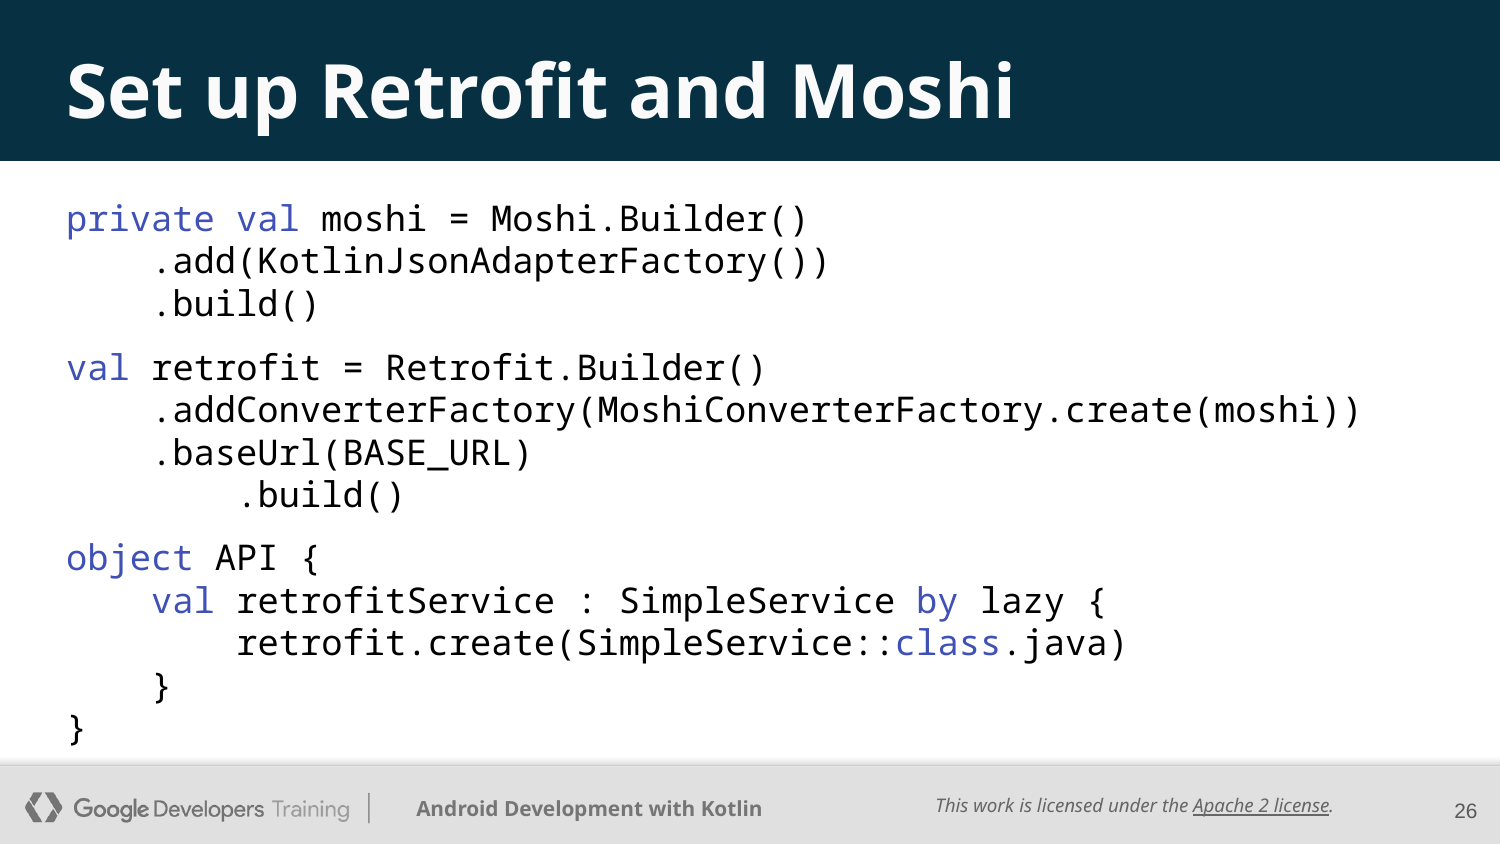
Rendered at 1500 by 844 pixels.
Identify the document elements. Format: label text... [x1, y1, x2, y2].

list private val moshi = Moshi.Builder() .add(KotlinJsonAdapterFactory()) .build() val retrofit = Retrofit.Builder() .addConverterFactory(MoshiConverterFactory.create(moshi)) .baseUrl(BASE_URL) .build() object API { val retrofitService : SimpleService by lazy { retrofit.create(SimpleService::class.java) } } [51, 181, 1449, 782]
title Set up Retrofit and Moshi [51, 28, 1449, 122]
picture [0, 161, 1500, 844]
slide_number ‹#› [1402, 777, 1493, 842]
